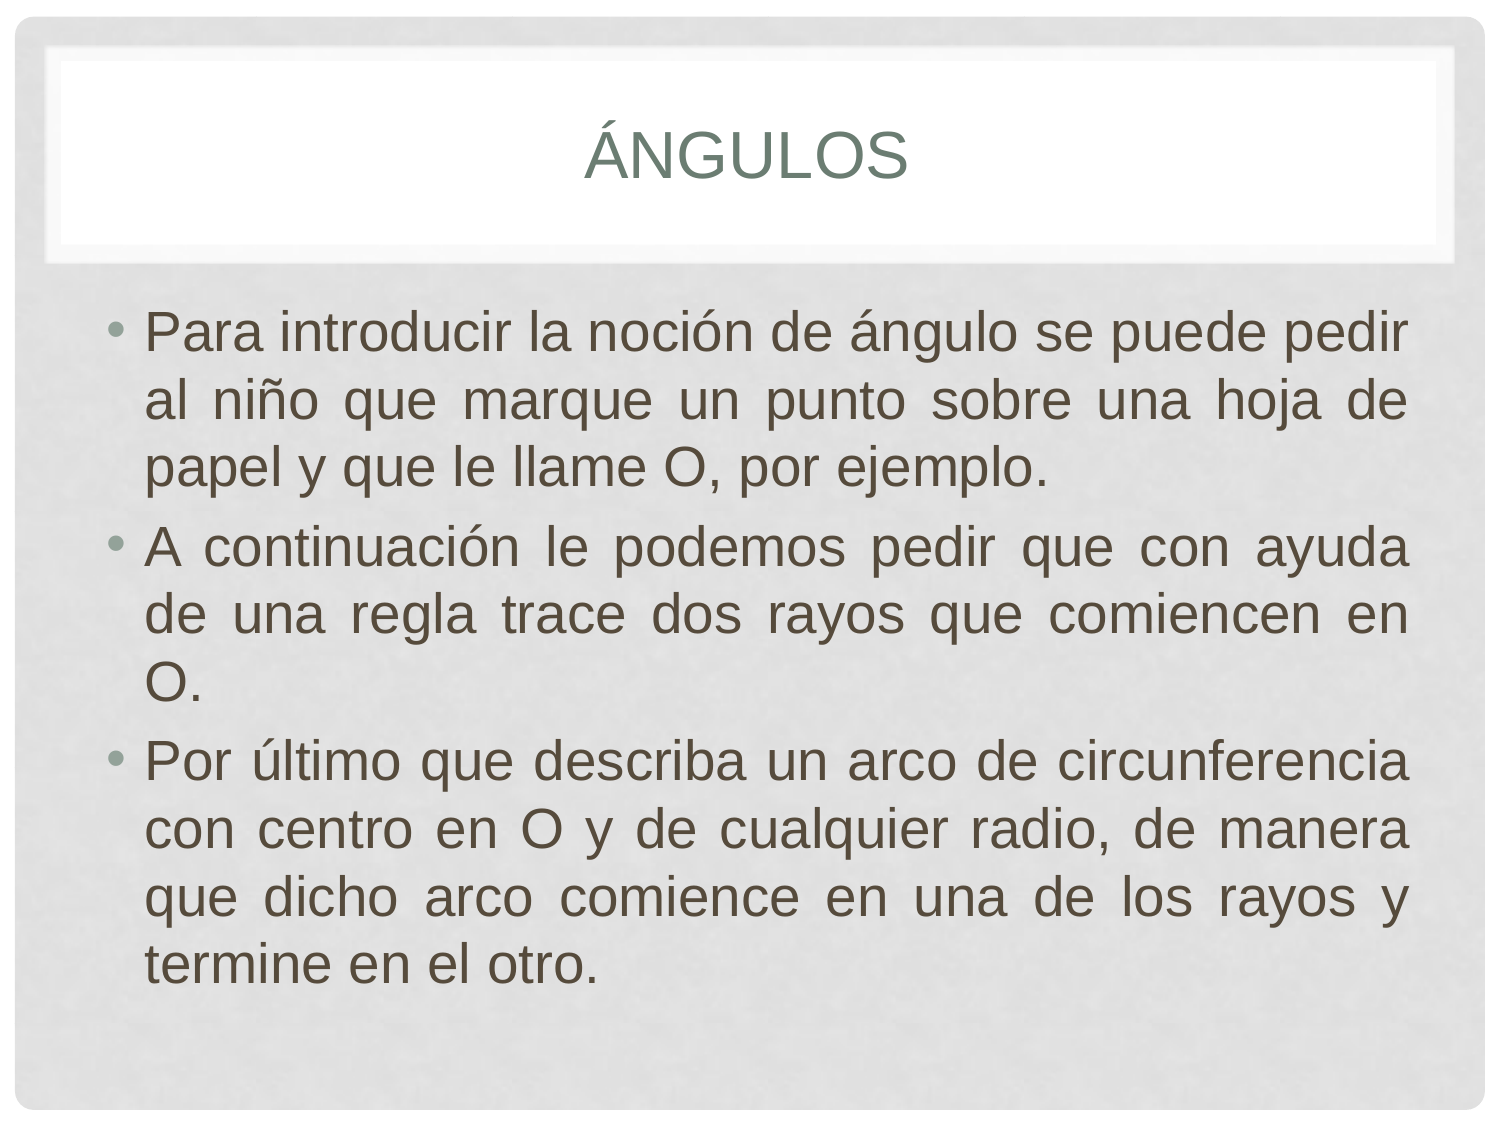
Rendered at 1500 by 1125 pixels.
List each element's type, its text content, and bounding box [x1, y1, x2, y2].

list Para introducir la noción de ángulo se puede pedir al niño que marque un punto sobre una hoja de papel y que le llame O, por ejemplo. A continuación le podemos pedir que con ayuda de una regla trace dos rayos que comiencen en O. Por último que describa un arco de circunferencia con centro en O y de cualquier radio, de manera que dicho arco comience en una de los rayos y termine en el otro. [75, 287, 1425, 1005]
title Ángulos [69, 66, 1425, 238]
